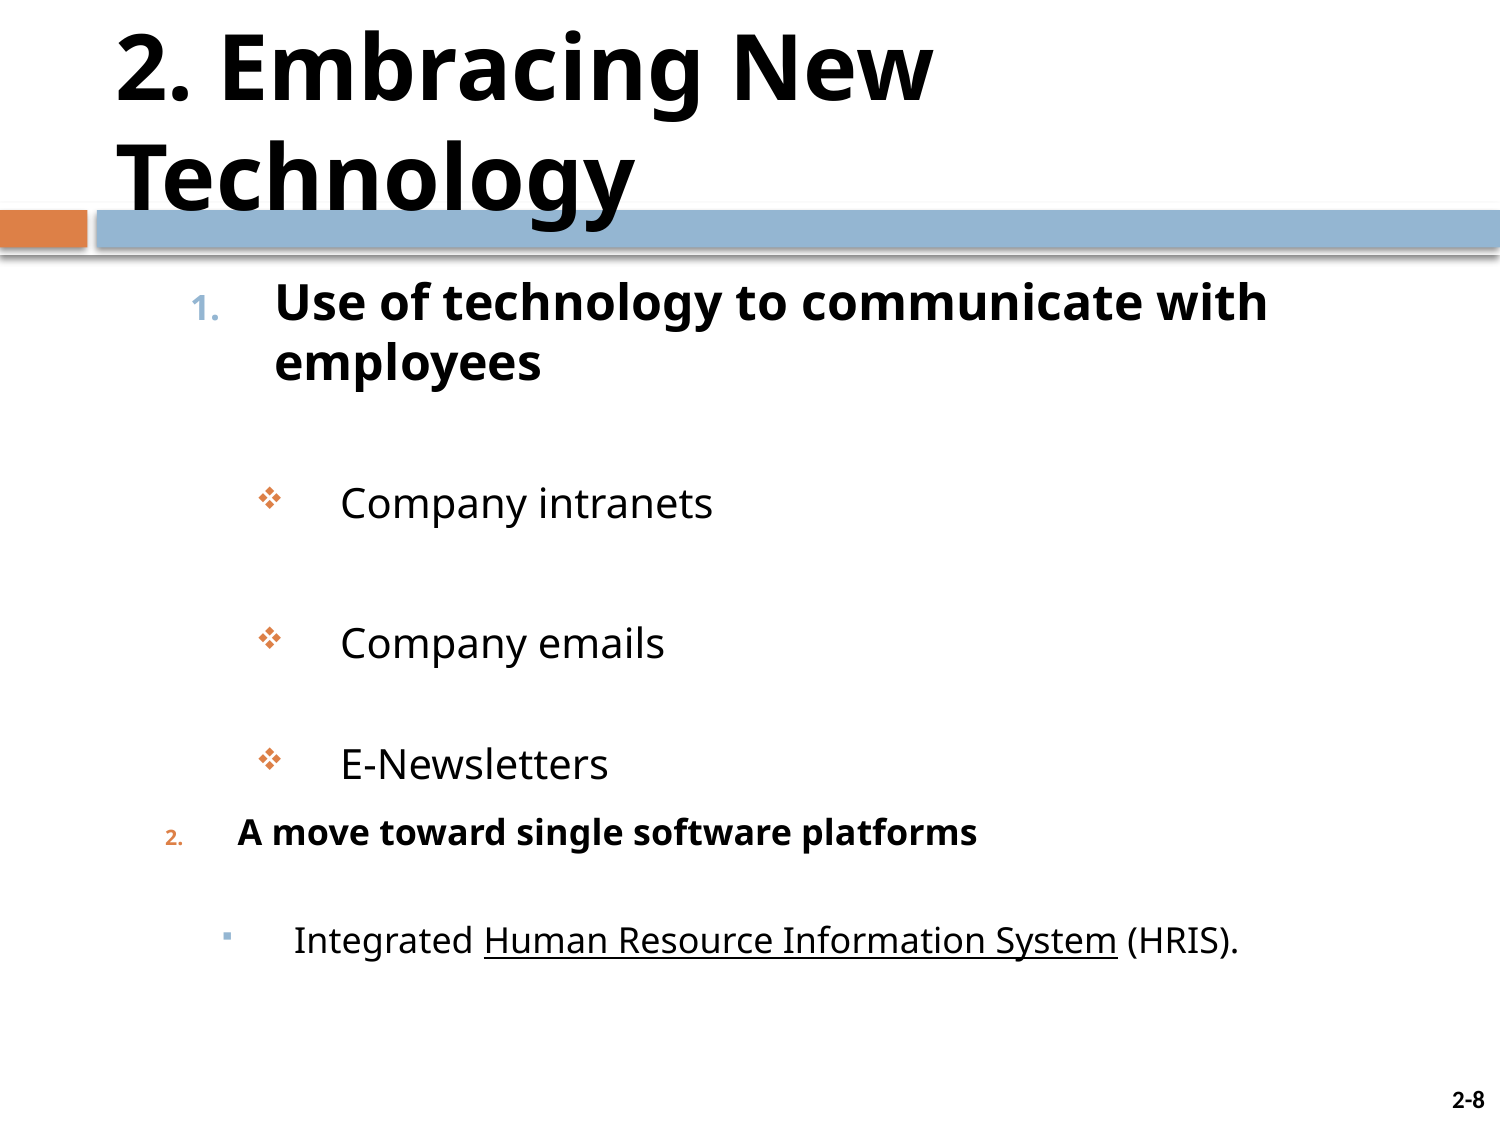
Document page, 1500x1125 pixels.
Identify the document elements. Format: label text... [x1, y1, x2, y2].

list Use of technology to communicate with employees Company intranets Company emails E-Newsletters [100, 262, 1438, 738]
title 2. Embracing New Technology [100, 37, 1438, 200]
text_box A move toward single software platforms Integrated Human Resource Information System (HRIS). [150, 802, 1265, 1005]
